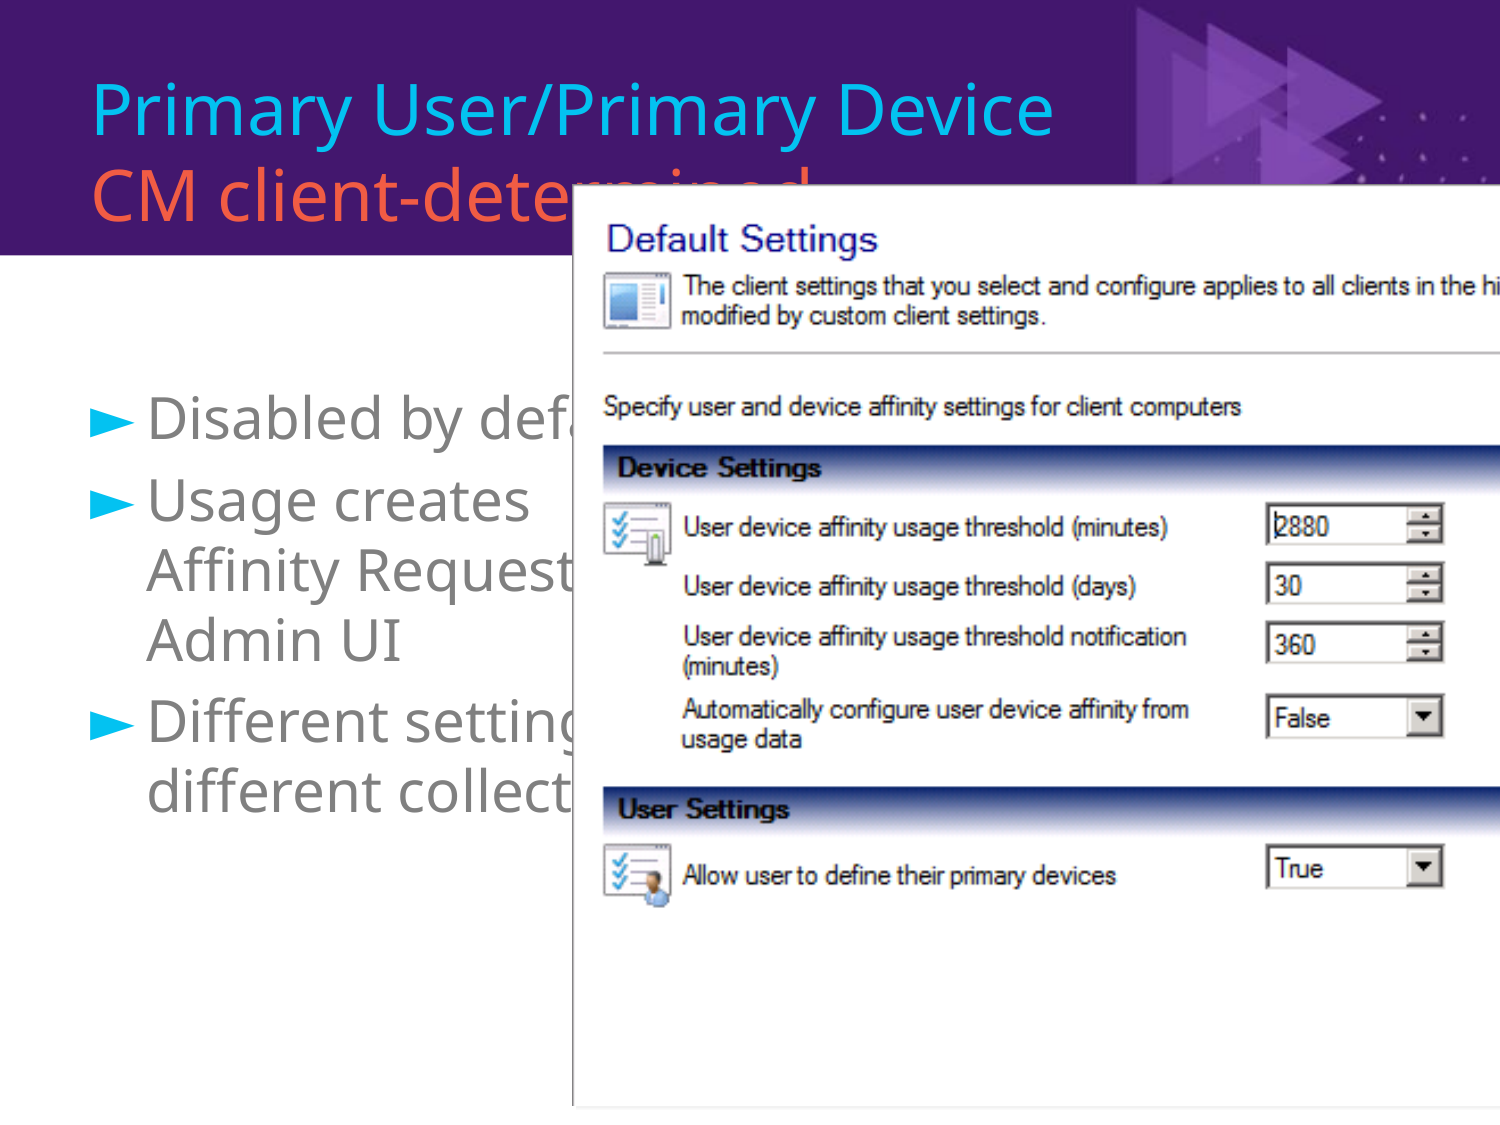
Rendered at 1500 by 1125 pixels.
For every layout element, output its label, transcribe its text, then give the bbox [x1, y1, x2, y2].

picture [0, 0, 1500, 1106]
title Primary User/Primary Device CM client-determined [75, 56, 1425, 244]
list Disabled by default Usage creates Affinity Requests in Admin UI Different settings for different collections [75, 373, 567, 1005]
